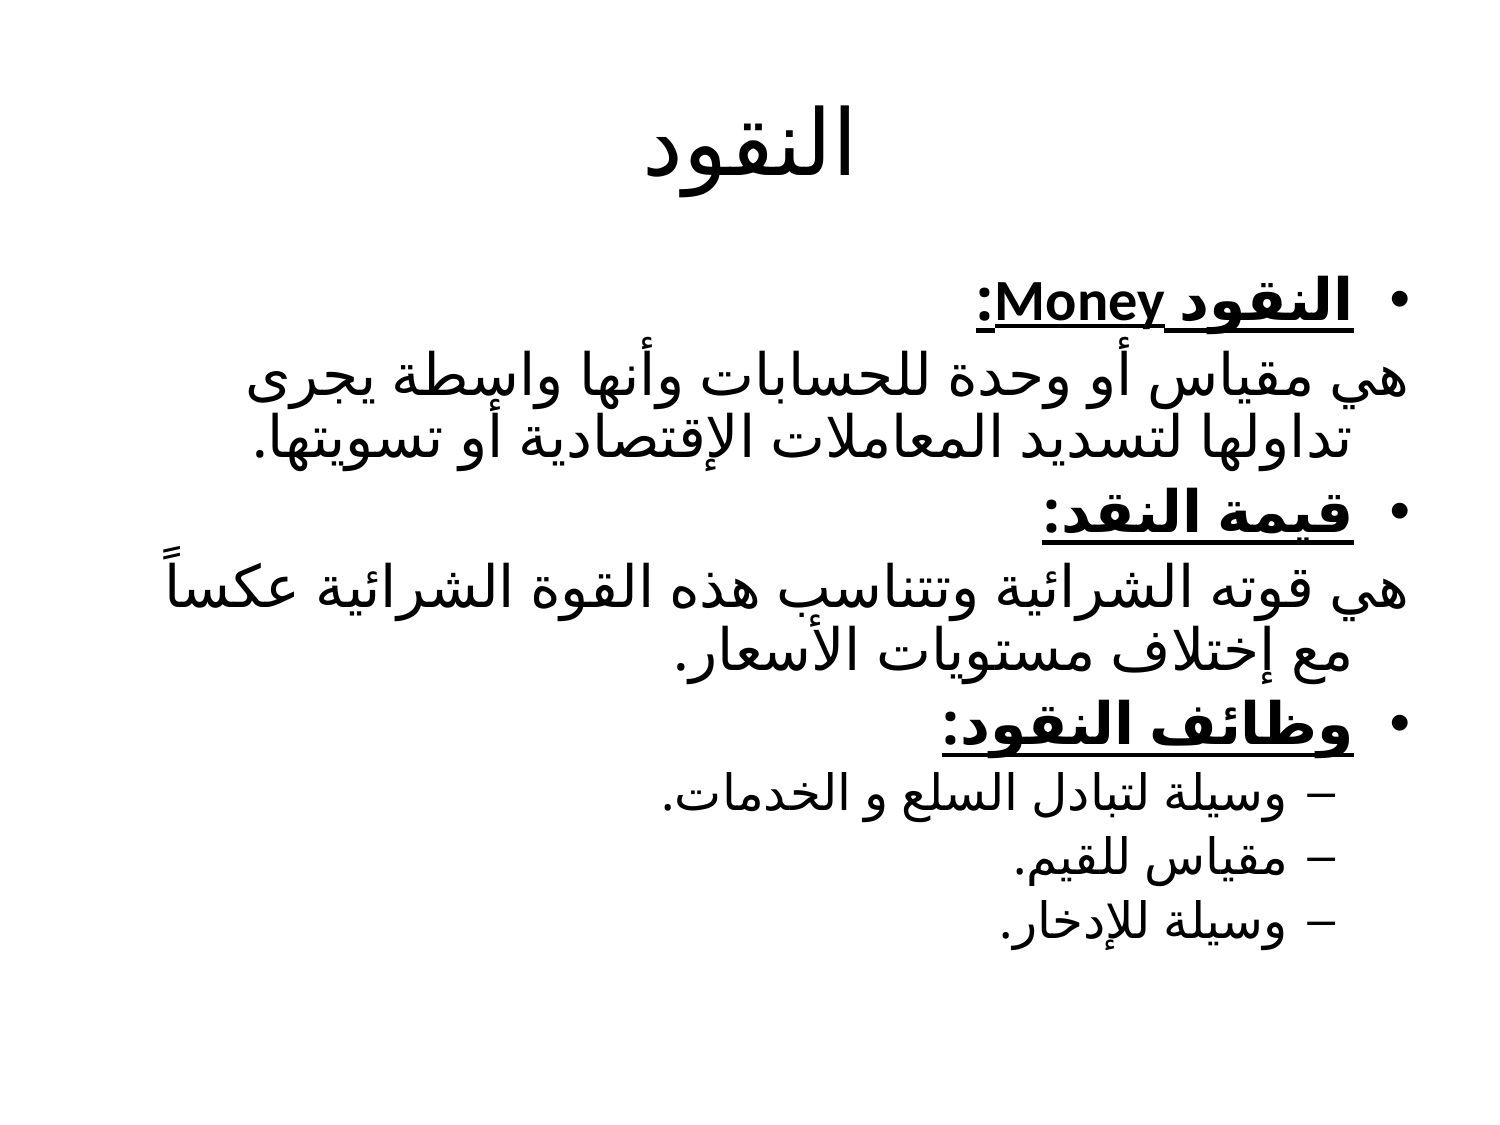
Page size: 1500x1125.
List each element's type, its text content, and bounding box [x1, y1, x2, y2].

list النقود Money: هي مقياس أو وحدة للحسابات وأنها واسطة يجرى تداولها لتسديد المعاملات الإقتصادية أو تسويتها. قيمة النقد: هي قوته الشرائية وتتناسب هذه القوة الشرائية عكساً مع إختلاف مستويات الأسعار. وظائف النقود: وسيلة لتبادل السلع و الخدمات. مقياس للقيم. وسيلة للإدخار. [75, 262, 1425, 1005]
title النقود [75, 45, 1425, 233]
